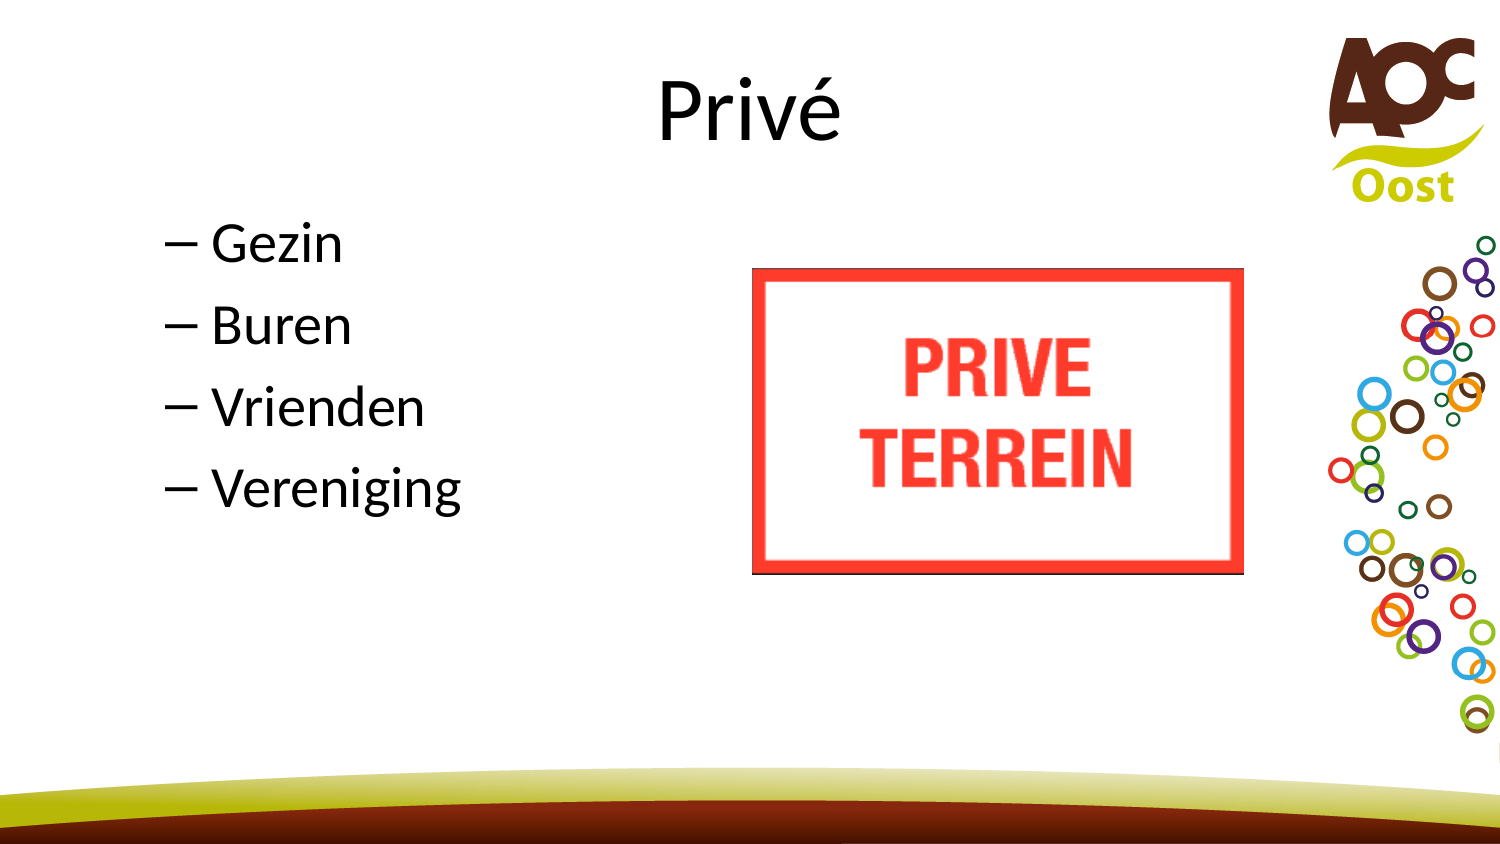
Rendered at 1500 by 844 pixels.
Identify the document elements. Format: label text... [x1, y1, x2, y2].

title Privé [75, 33, 1425, 175]
list Gezin Buren Vrienden Vereniging [75, 196, 1425, 754]
picture [0, 0, 1500, 844]
